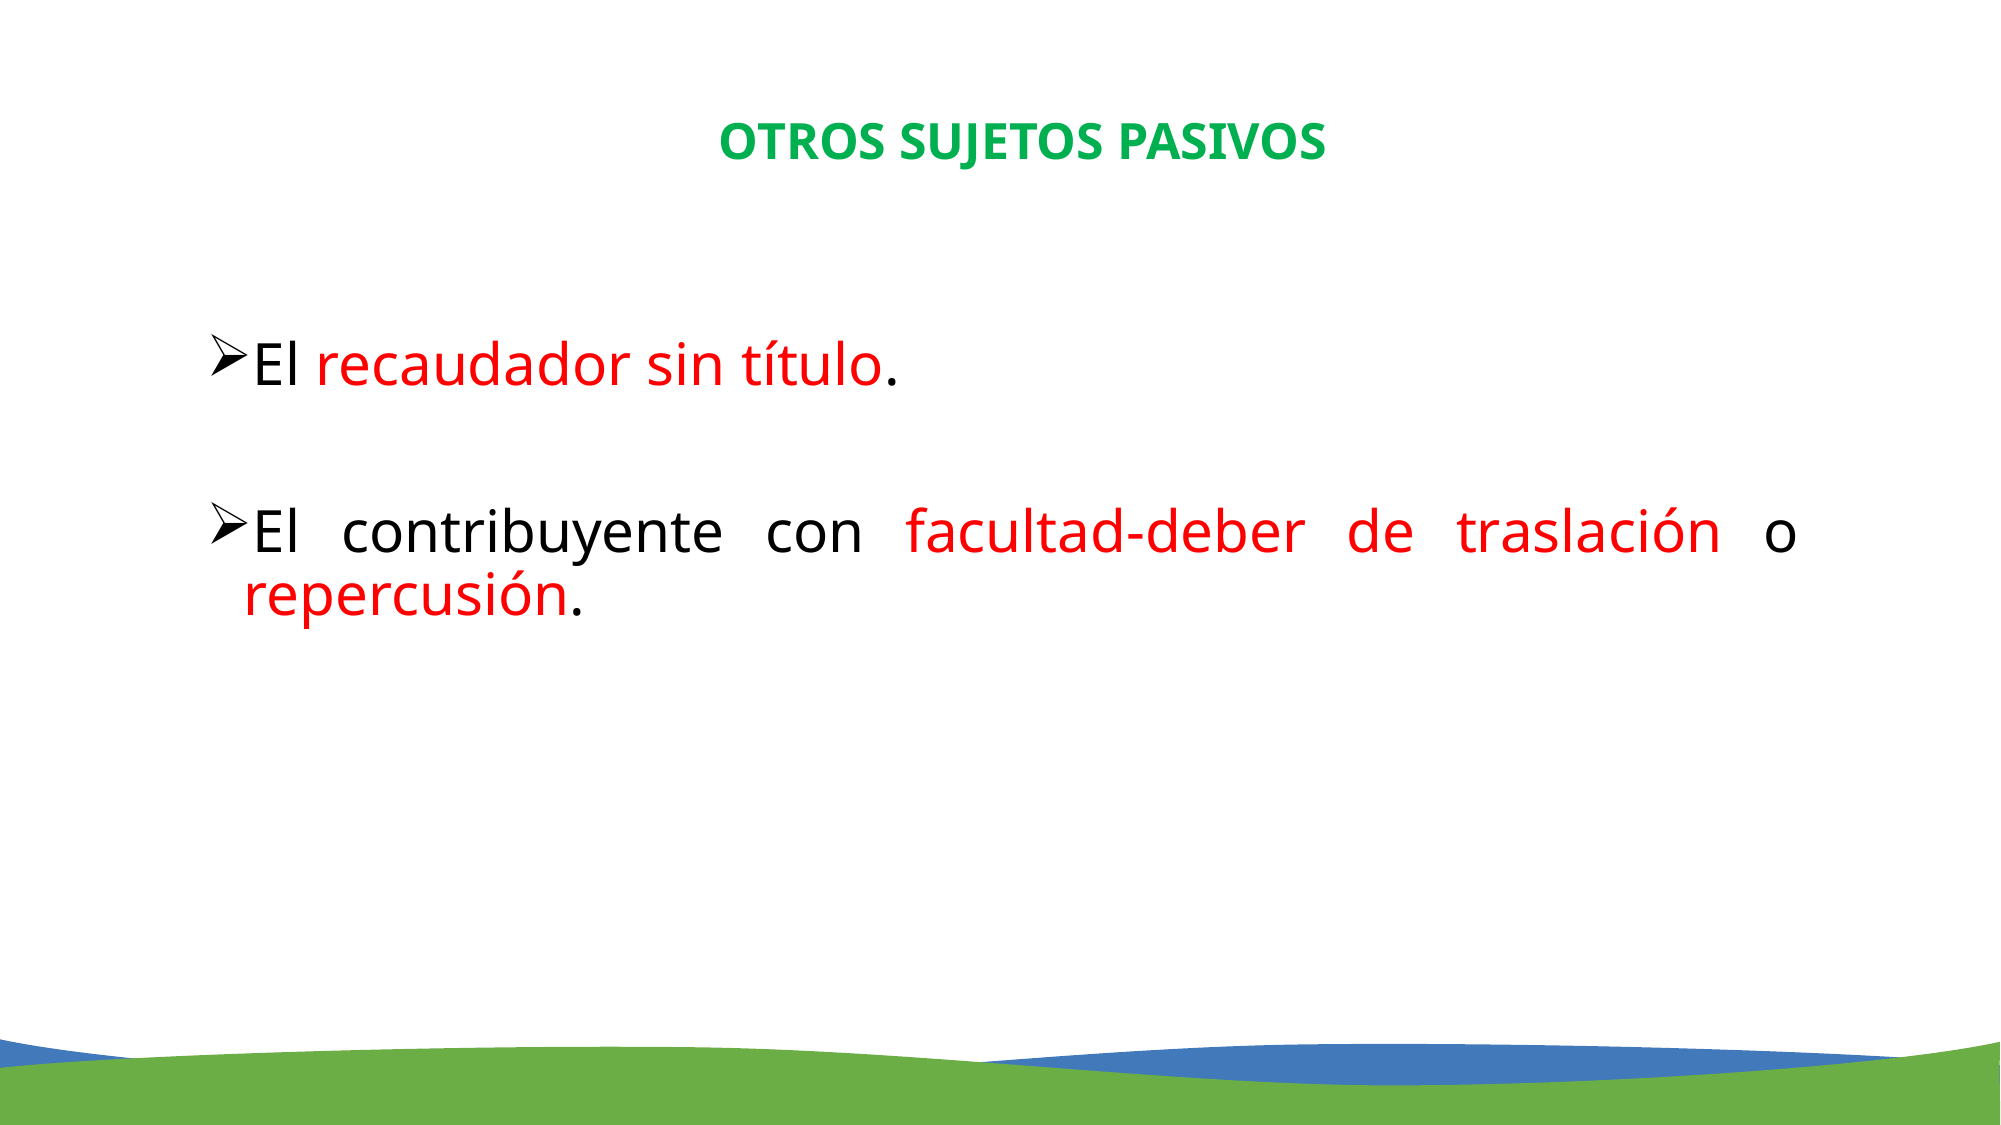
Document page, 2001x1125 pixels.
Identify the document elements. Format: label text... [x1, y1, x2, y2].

text_box El recaudador sin título. El contribuyente con facultad-deber de traslación o repercusión. [191, 236, 1814, 975]
title OTROS SUJETOS PASIVOS [550, 49, 1497, 236]
